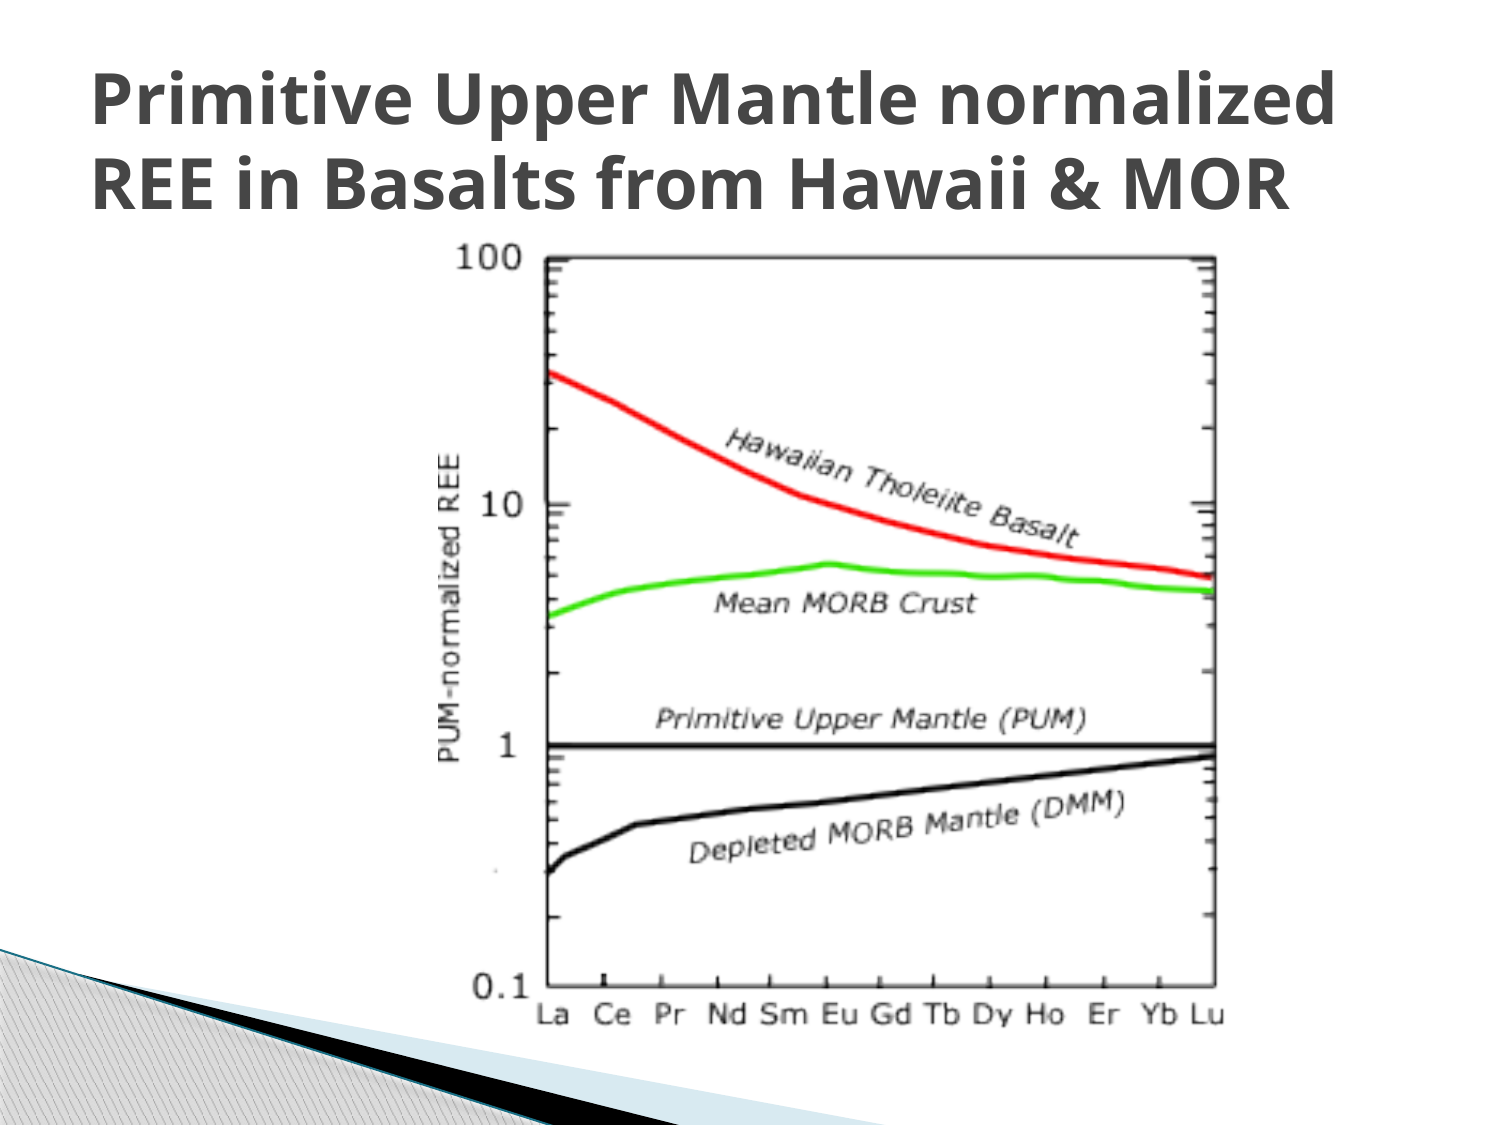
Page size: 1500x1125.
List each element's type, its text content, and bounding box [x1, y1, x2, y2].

title Primitive Upper Mantle normalized REE in Basalts from Hawaii & MOR [75, 45, 1425, 233]
picture [438, 232, 1245, 1032]
